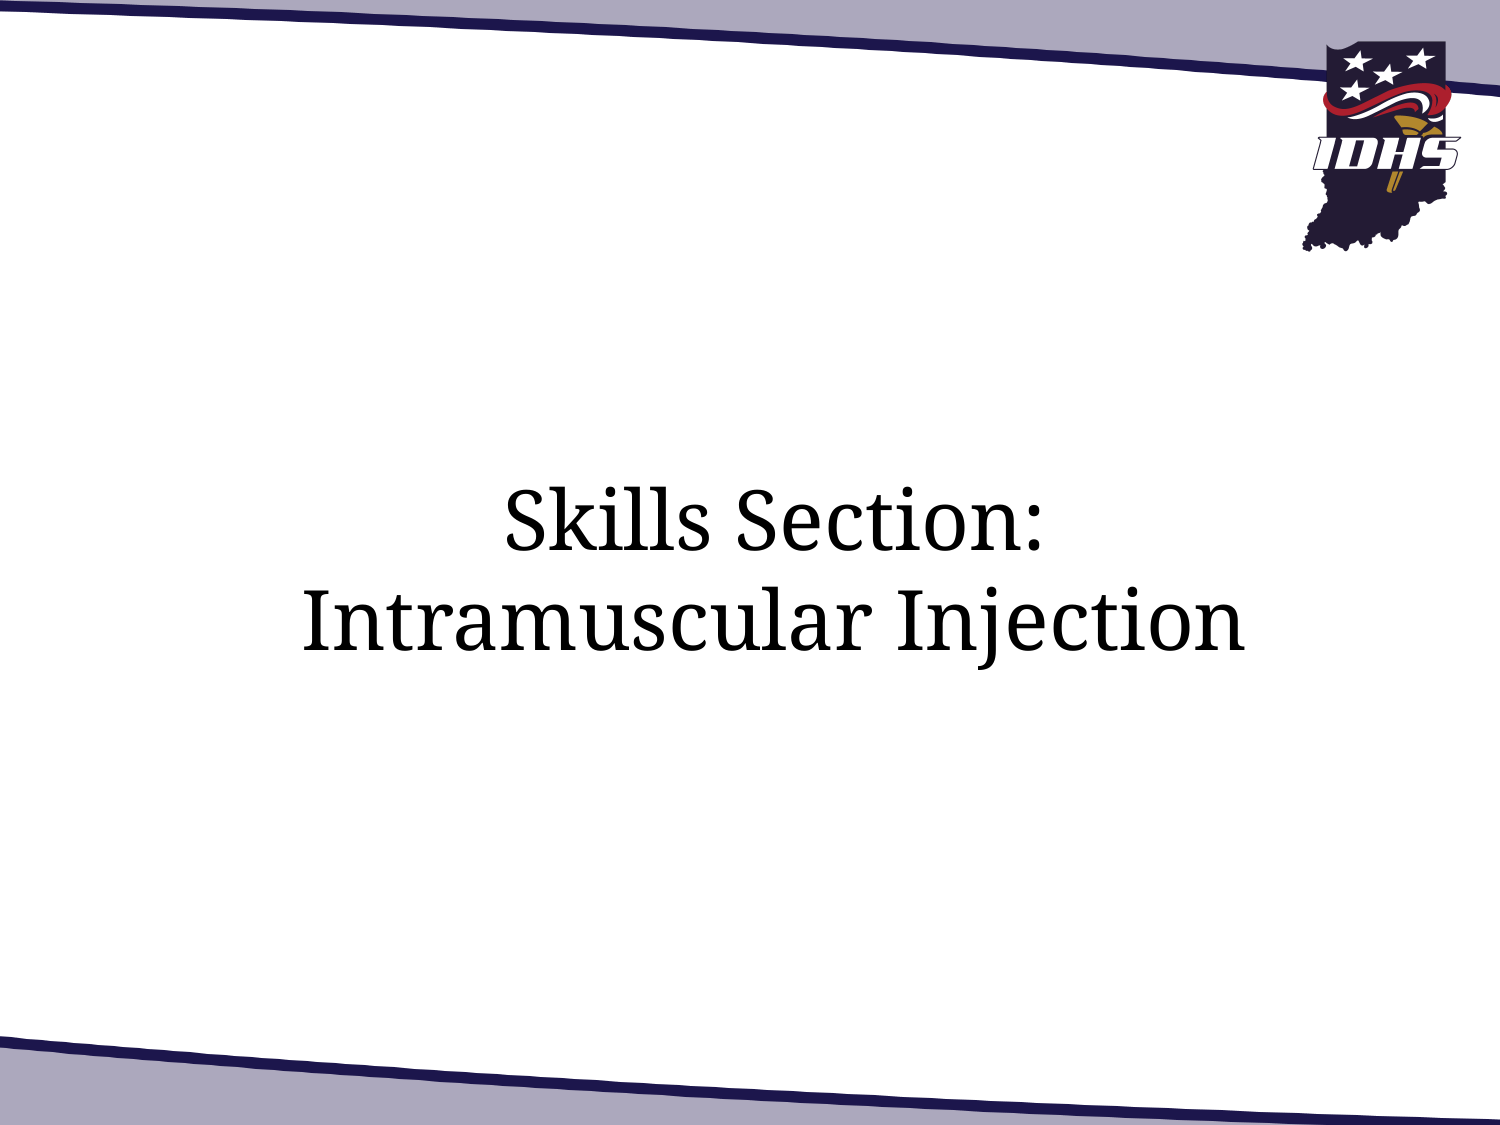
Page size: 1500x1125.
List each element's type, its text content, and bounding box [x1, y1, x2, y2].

picture [0, 0, 1500, 1125]
title Skills Section: Intramuscular Injection [99, 450, 1450, 575]
